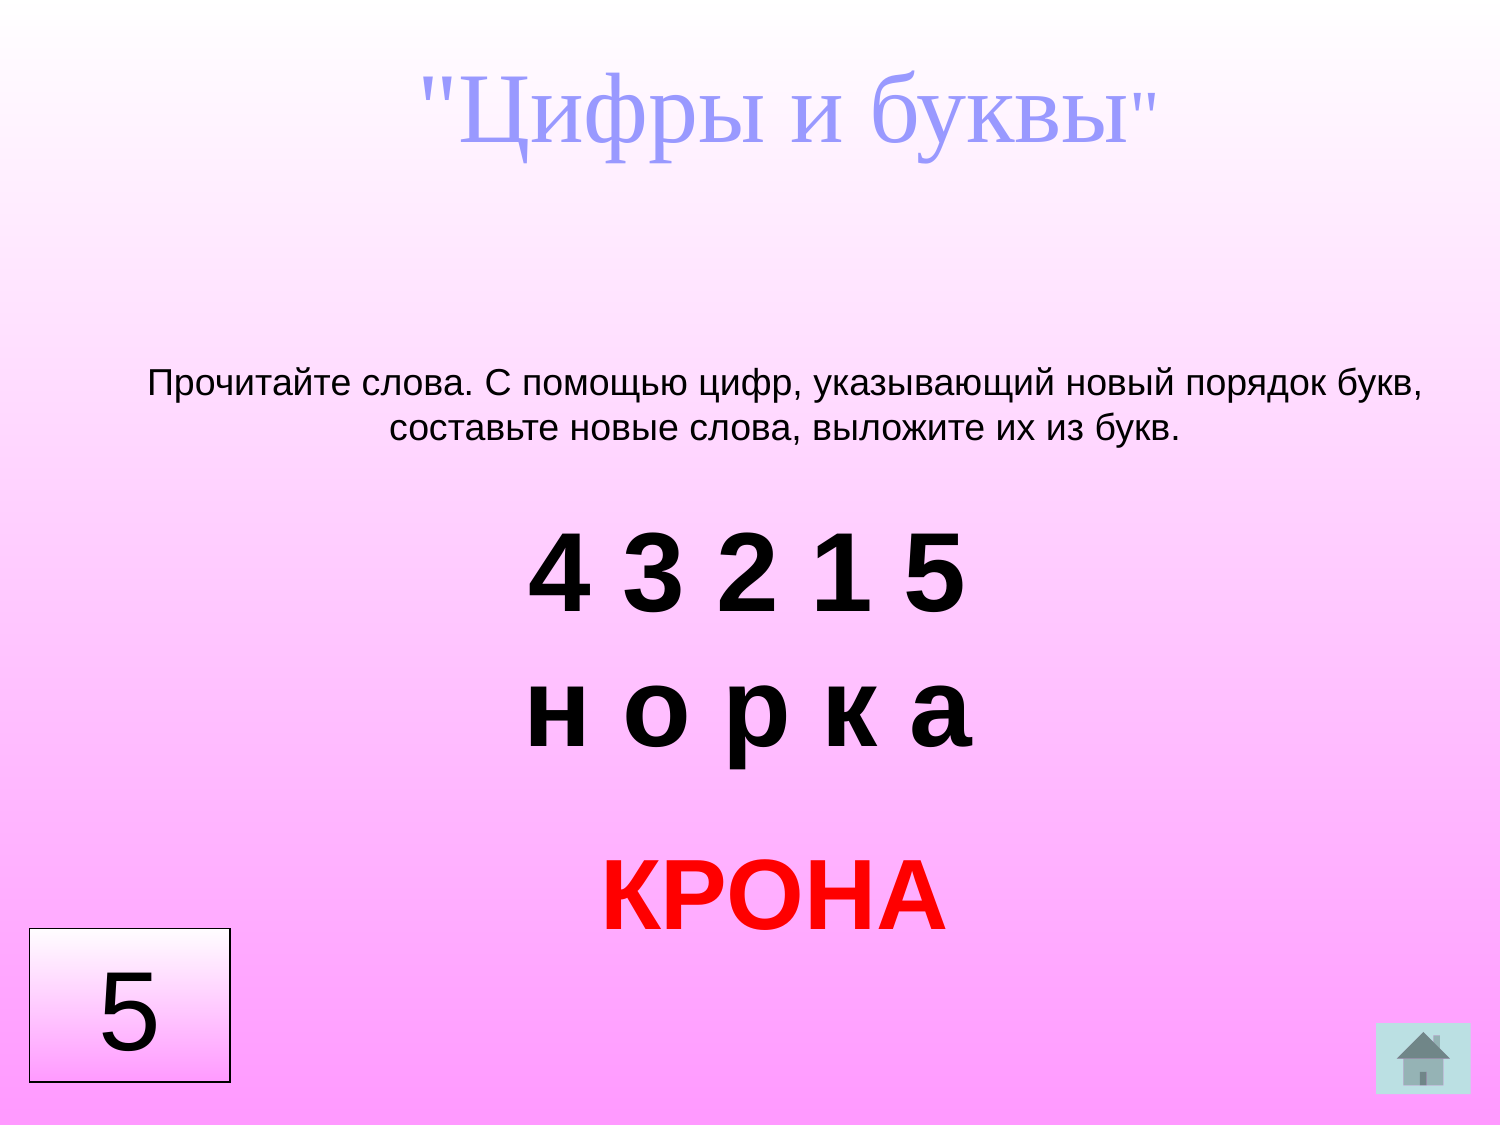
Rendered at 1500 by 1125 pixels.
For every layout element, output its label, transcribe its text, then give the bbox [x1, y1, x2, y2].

text_box Прочитайте слова. С помощью цифр, указывающий новый порядок букв, составьте новые слова, выложите их из букв. [112, 350, 1459, 455]
text_box "Цифры и буквы" [316, 35, 1262, 342]
text_box [1376, 1023, 1471, 1095]
text_box 5 [29, 928, 231, 1083]
text_box КРОНА [585, 822, 964, 958]
text_box 4 3 2 1 5 н о р к а [508, 491, 988, 777]
